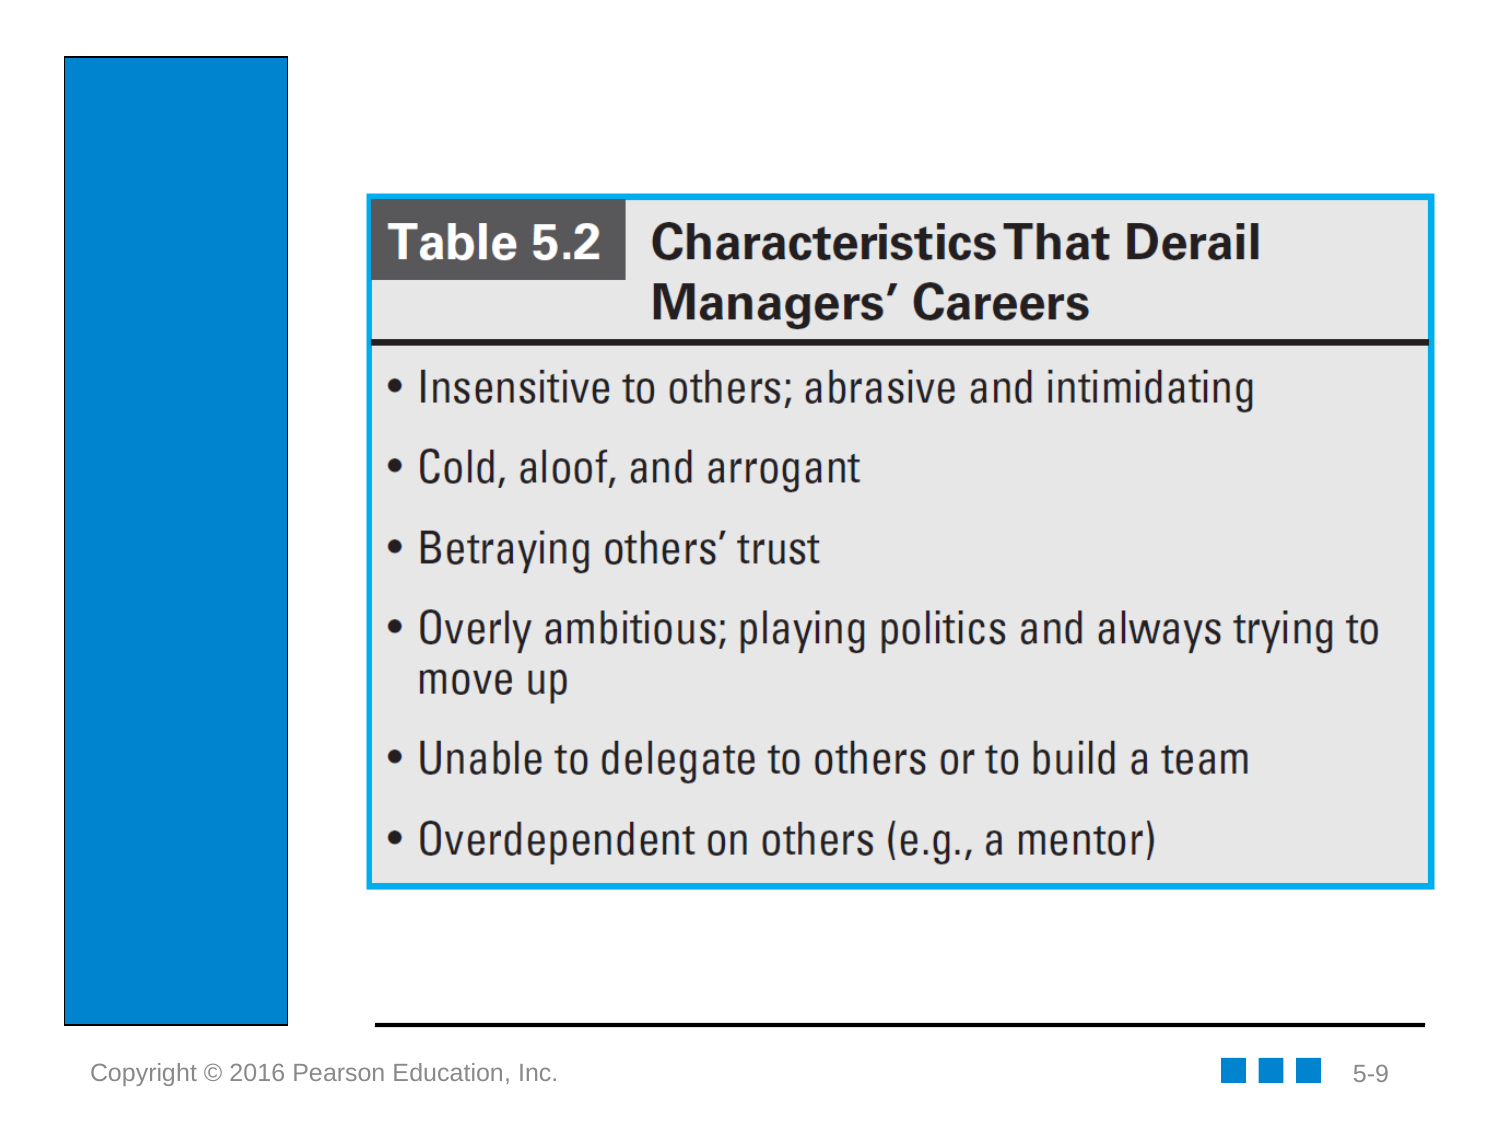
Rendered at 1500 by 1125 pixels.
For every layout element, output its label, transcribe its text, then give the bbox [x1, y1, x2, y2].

text_box [1296, 1057, 1321, 1083]
text_box Copyright © 2016 Pearson Education, Inc. [75, 1055, 625, 1088]
text_box [1258, 1057, 1284, 1083]
text_box [64, 56, 288, 1025]
picture [360, 187, 1440, 894]
text_box [1221, 1057, 1246, 1083]
text_box 5-9 [1333, 1050, 1409, 1095]
